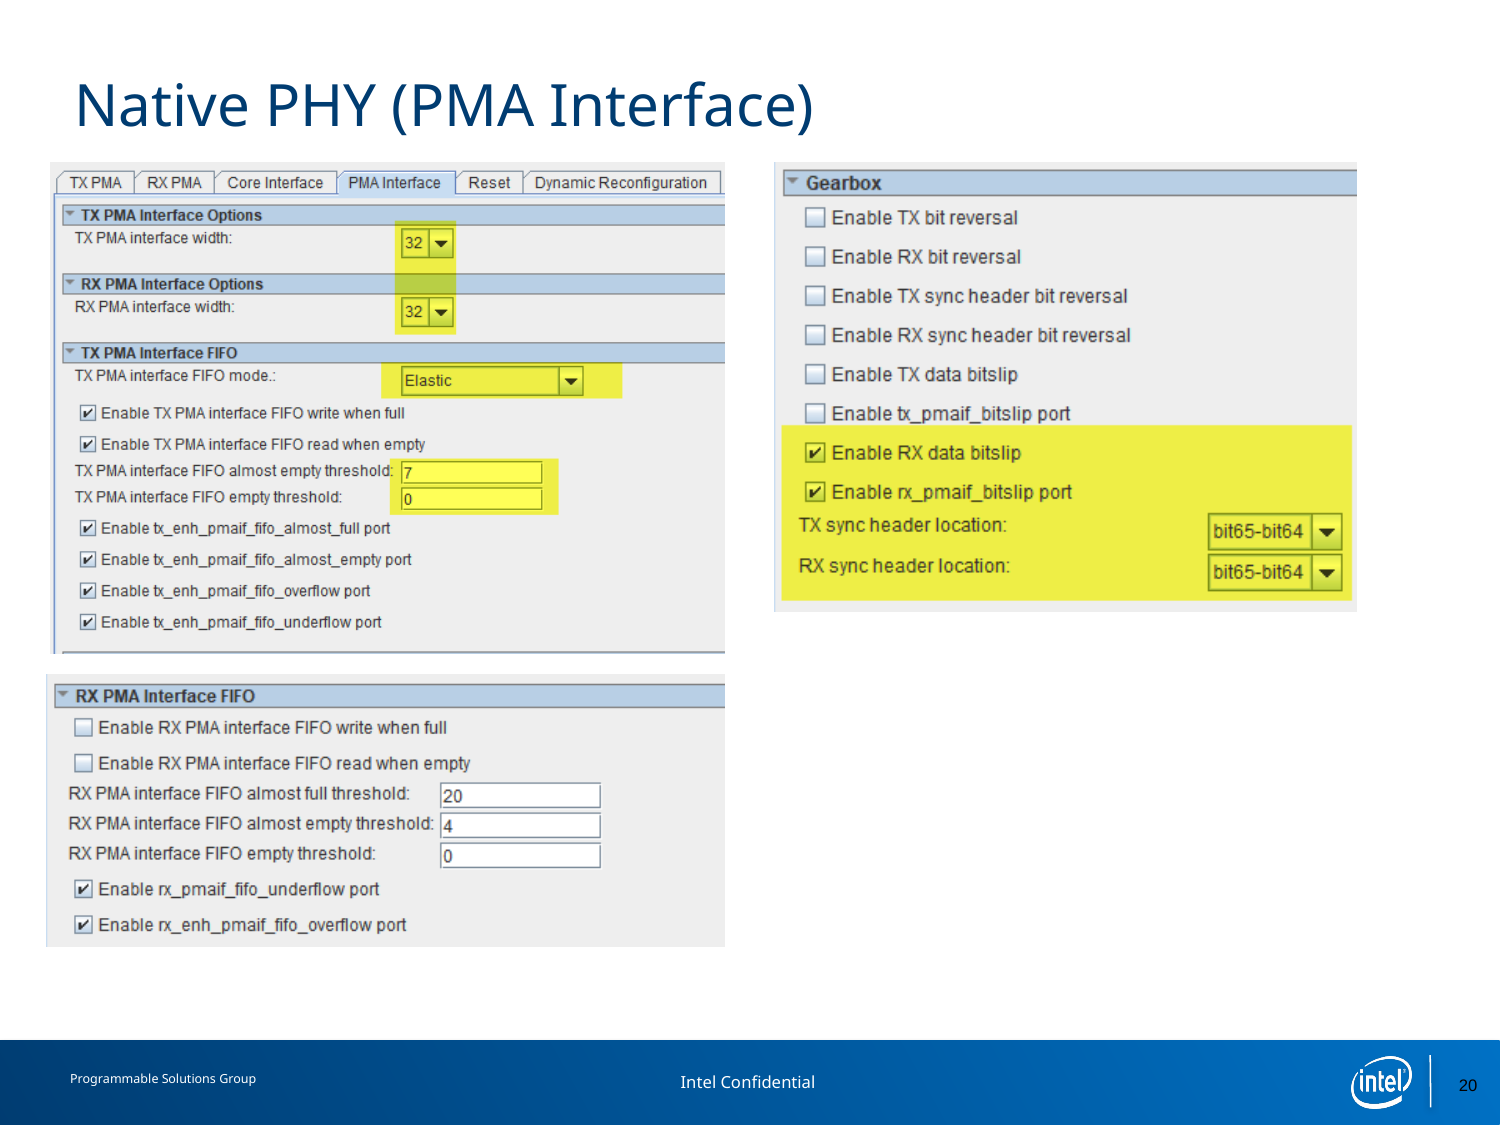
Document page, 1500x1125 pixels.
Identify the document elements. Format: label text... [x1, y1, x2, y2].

title Native PHY (PMA Interface) [74, 67, 1425, 258]
picture [774, 162, 1357, 612]
picture [49, 162, 726, 655]
picture [46, 674, 726, 947]
slide_number 20 [1127, 1055, 1478, 1116]
